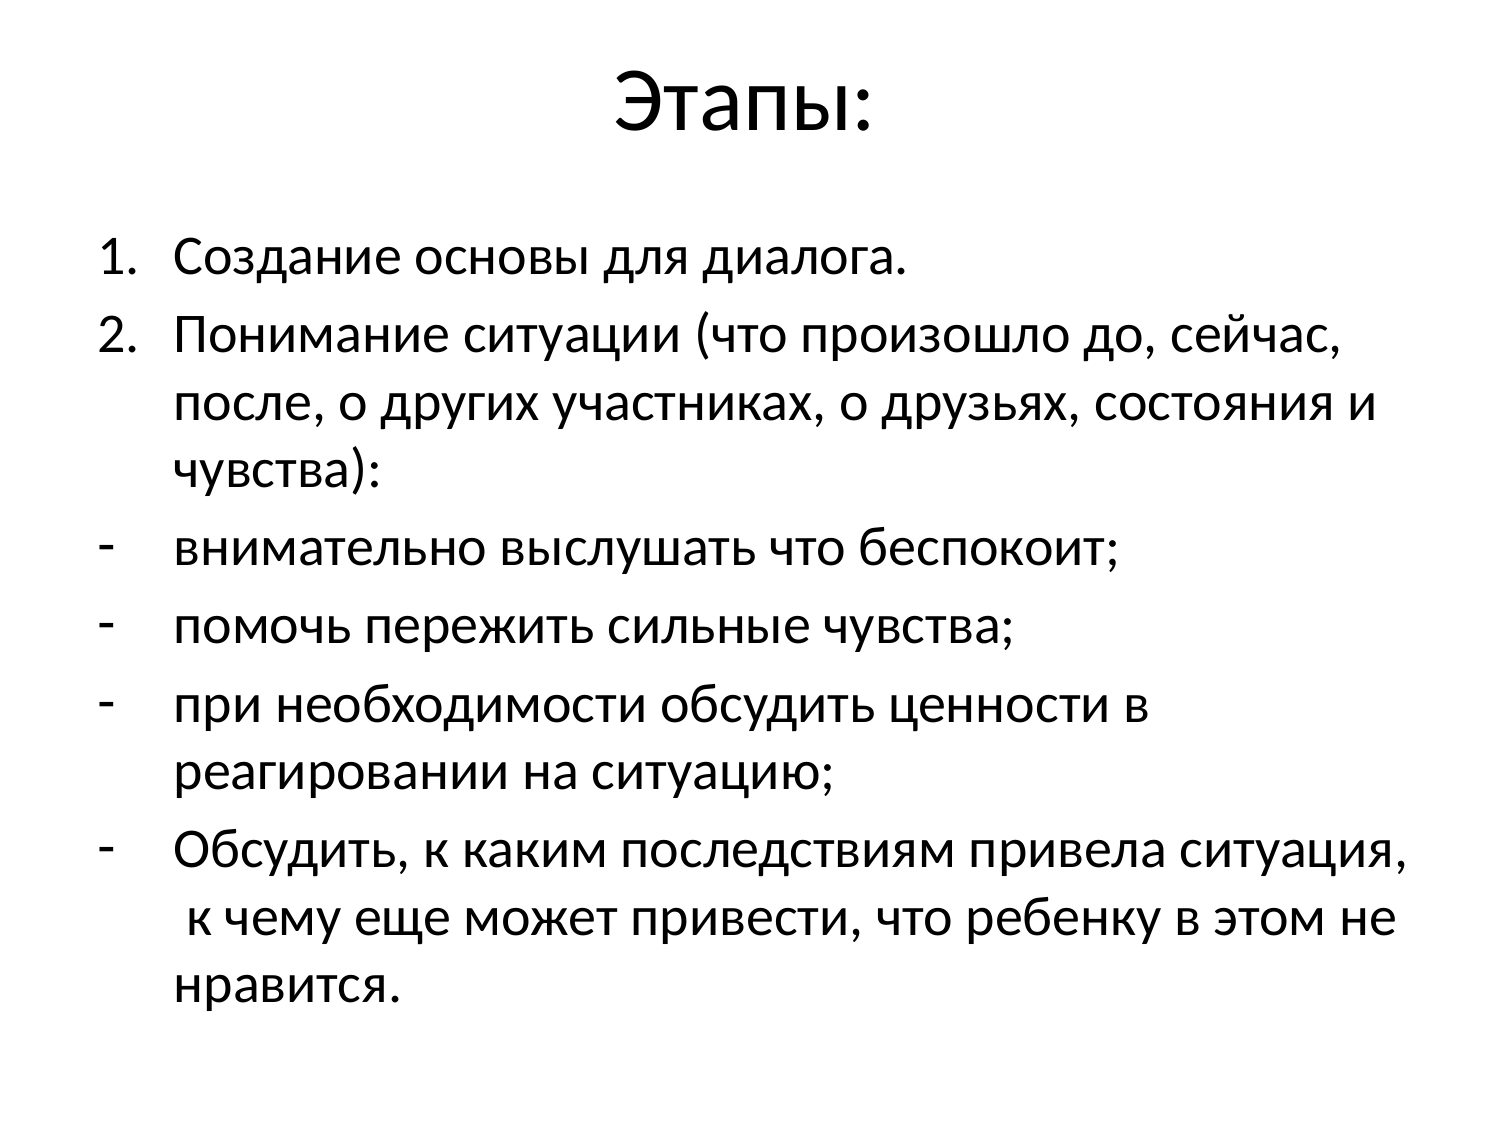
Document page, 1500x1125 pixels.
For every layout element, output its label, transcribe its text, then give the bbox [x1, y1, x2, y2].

title Этапы: [70, 0, 1421, 188]
list Создание основы для диалога. Понимание ситуации (что произошло до, сейчас, после, о других участниках, о друзьях, состояния и чувства): внимательно выслушать что беспокоит; помочь пережить сильные чувства; при необходимости обсудить ценности в реагировании на ситуацию; Обсудить, к каким последствиям привела ситуация, к чему еще может привести, что ребенку в этом не нравится. [82, 210, 1432, 1027]
